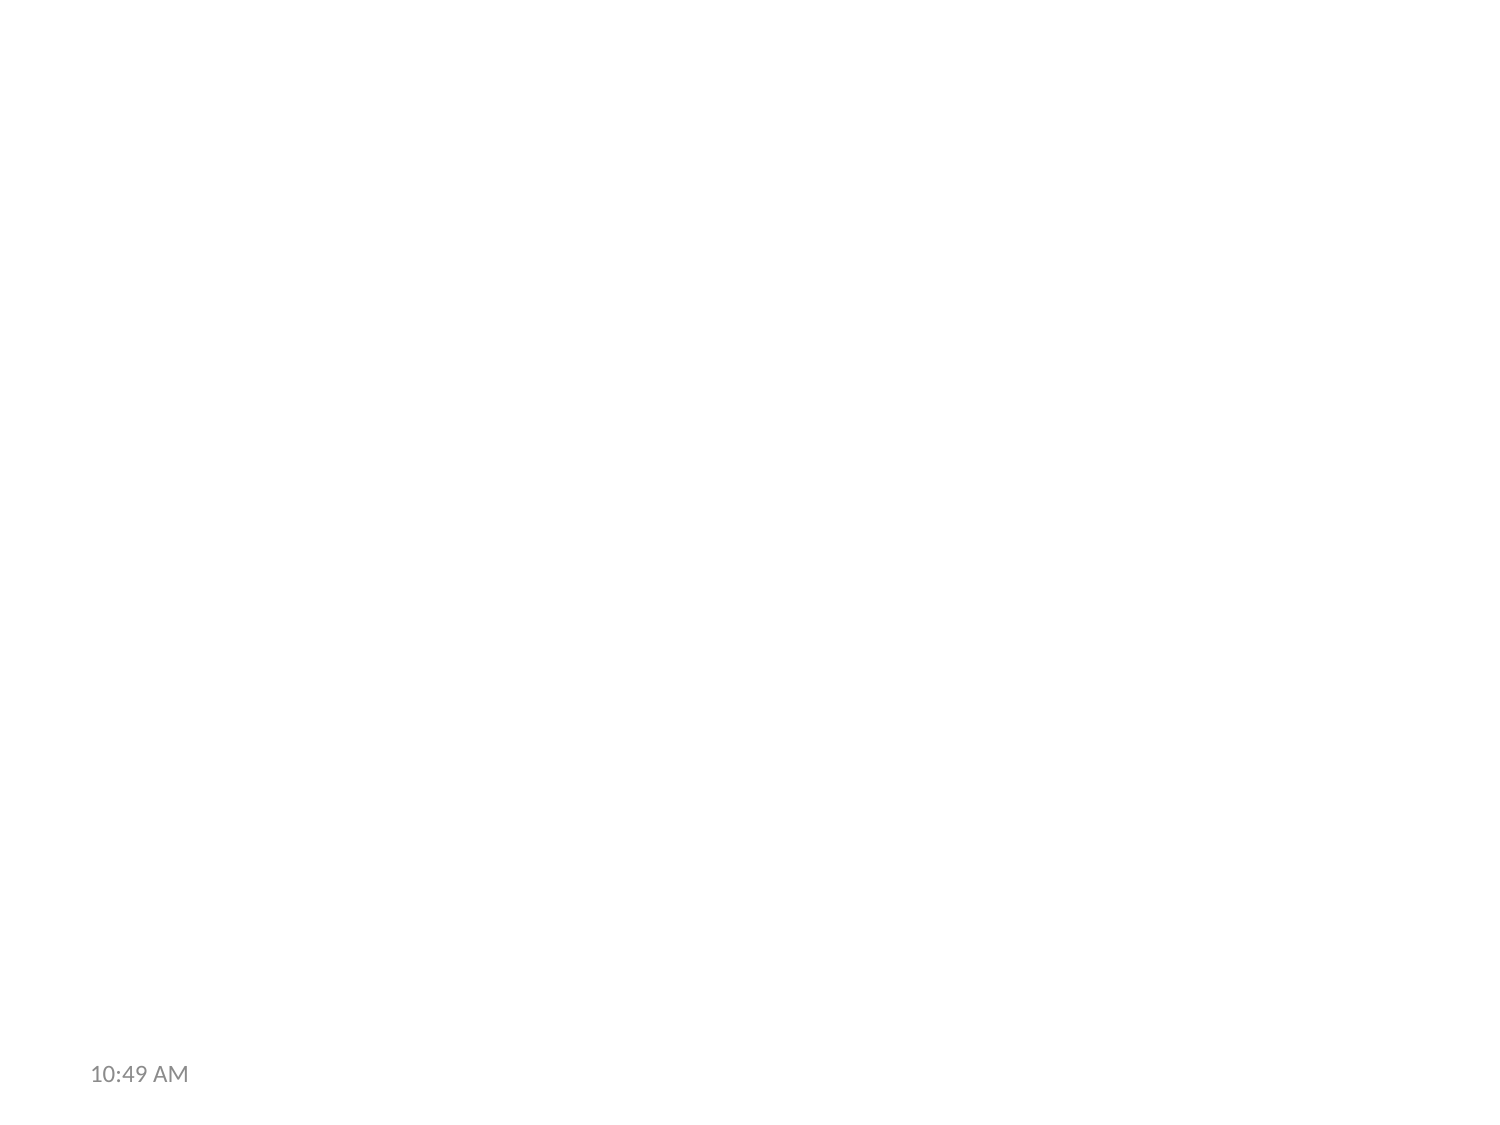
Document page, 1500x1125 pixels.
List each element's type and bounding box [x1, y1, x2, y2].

slide_number [75, 1042, 425, 1103]
